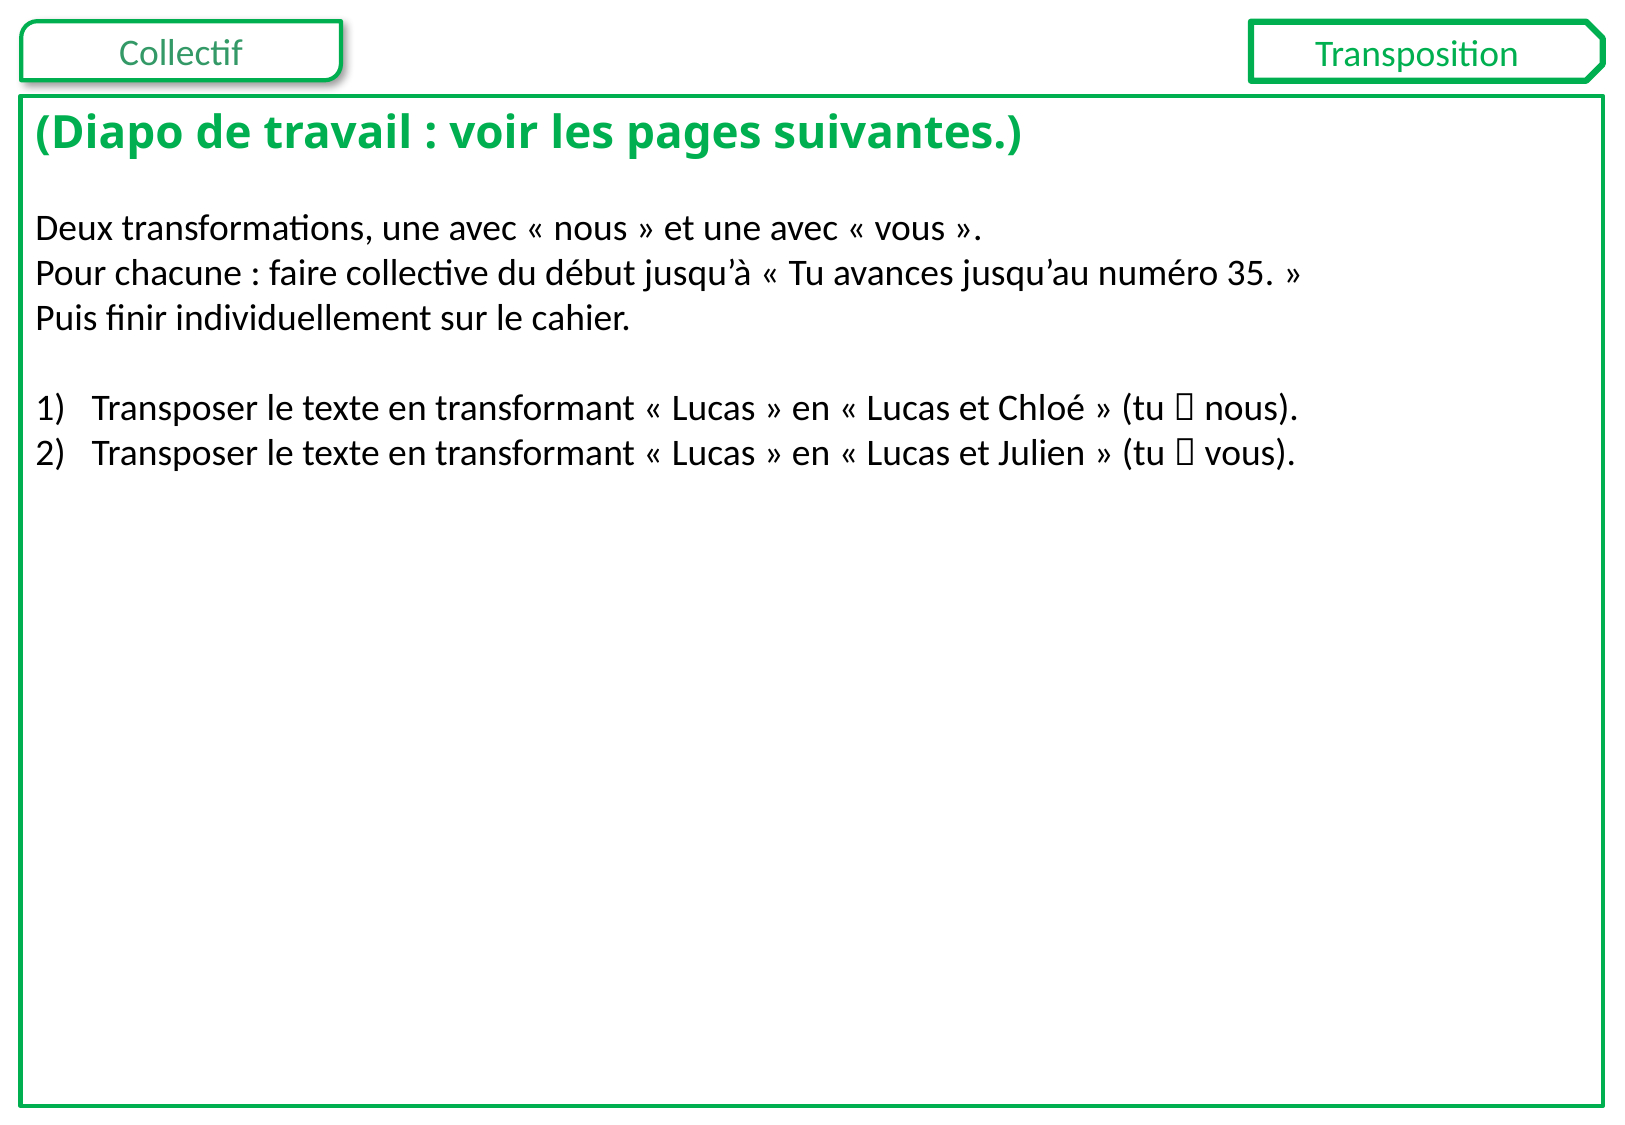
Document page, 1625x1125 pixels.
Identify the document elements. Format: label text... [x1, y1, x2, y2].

list Transposition [1250, 21, 1584, 81]
list (Diapo de travail : voir les pages suivantes.) Deux transformations, une avec « nous » et une avec « vous ». Pour chacune : faire collective du début jusqu’à « Tu avances jusqu’au numéro 35. » Puis finir individuellement sur le cahier. Transposer le texte en transformant « Lucas » en « Lucas et Chloé » (tu  nous). Transposer le texte en transformant « Lucas » en « Lucas et Julien » (tu  vous). [18, 94, 1605, 1108]
